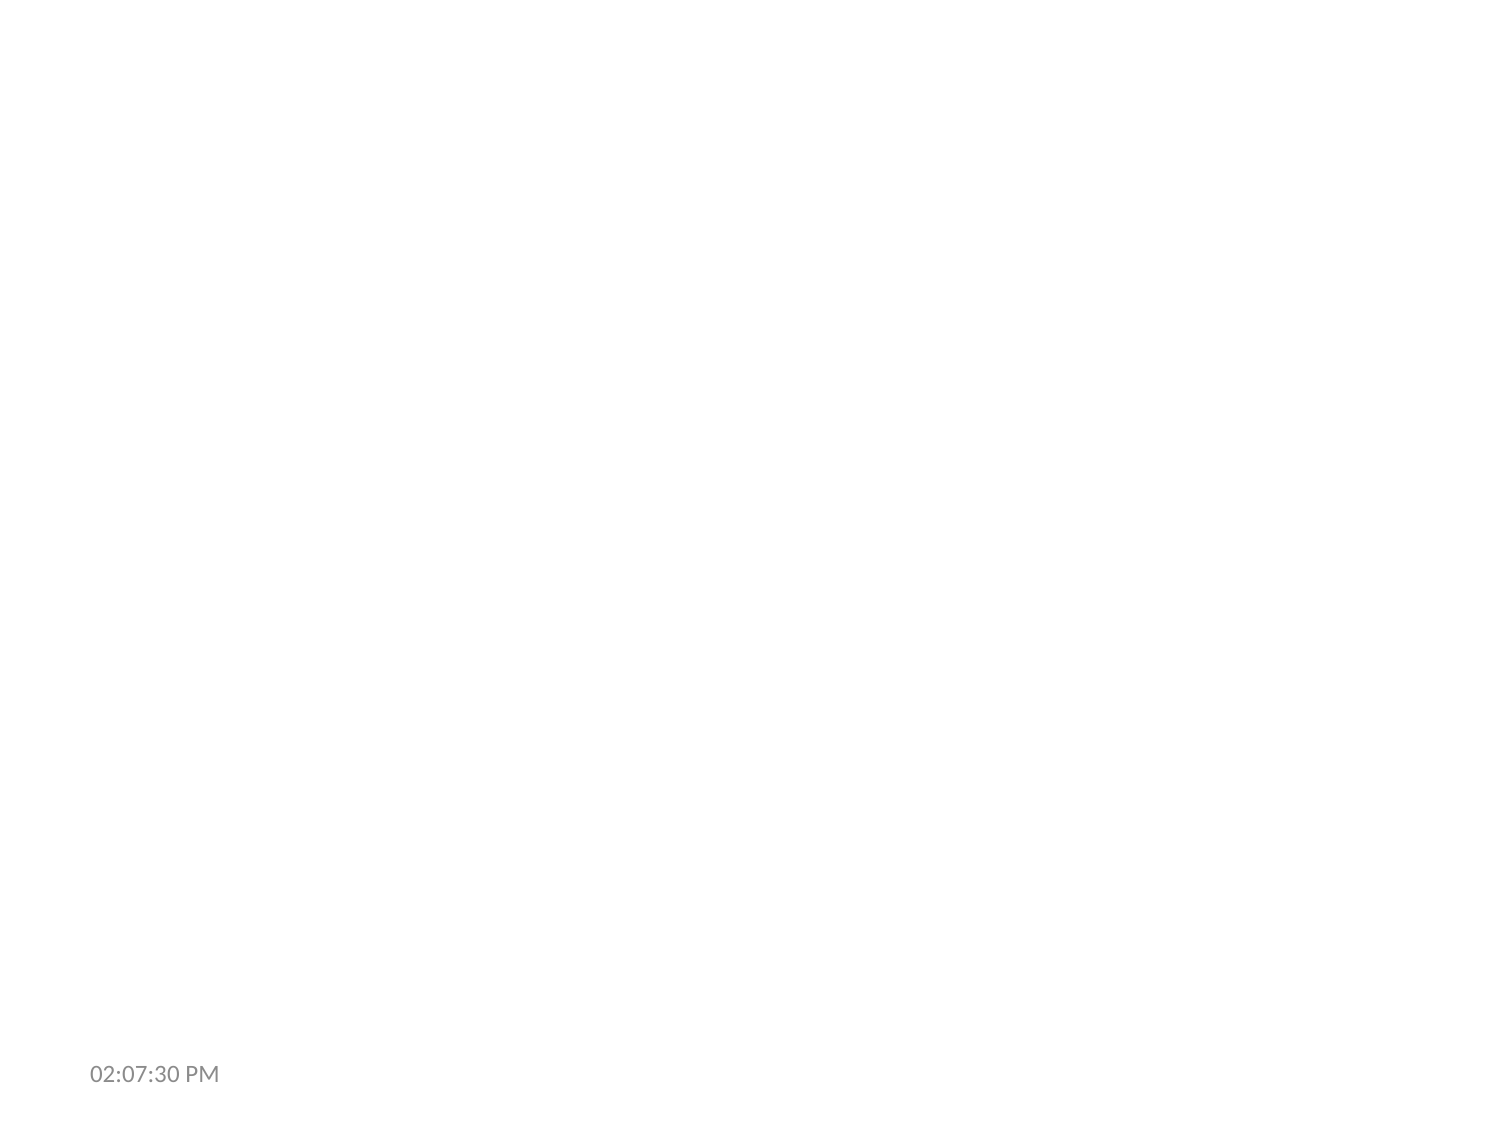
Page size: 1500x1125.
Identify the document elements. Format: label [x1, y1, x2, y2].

slide_number [75, 1042, 425, 1103]
